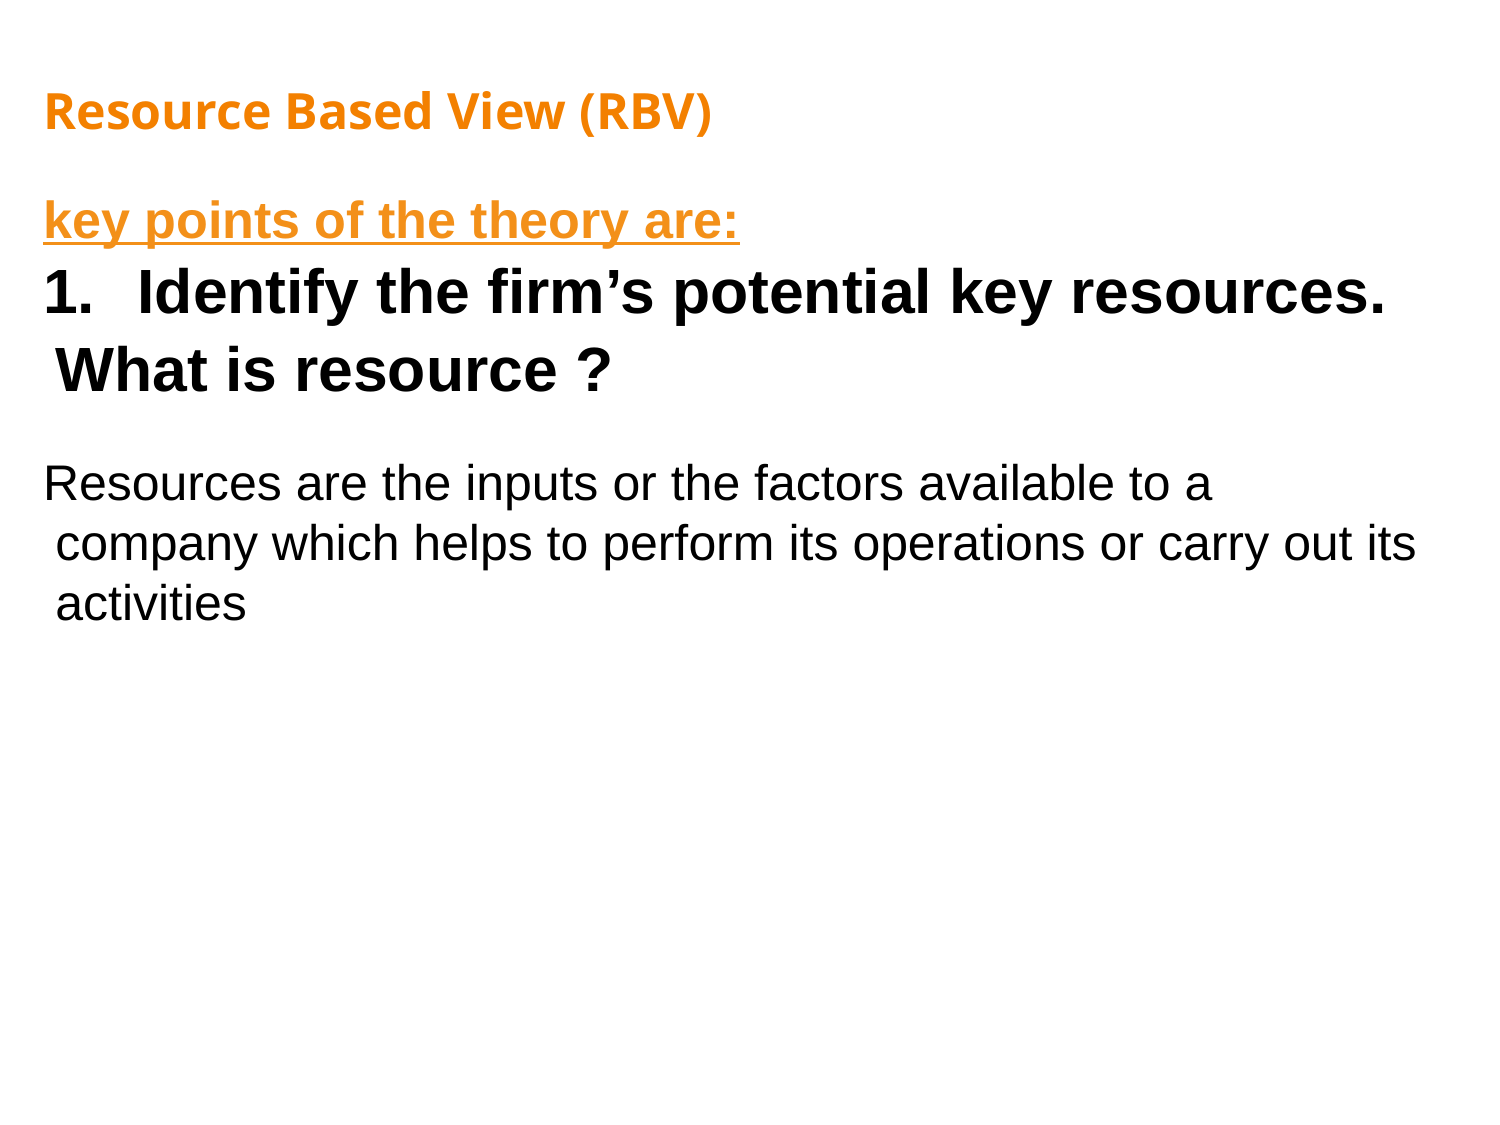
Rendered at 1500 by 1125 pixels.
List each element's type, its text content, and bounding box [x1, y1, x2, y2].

list key points of the theory are: Identify the firm’s potential key resources. What is resource ? Resources are the inputs or the factors available to a company which helps to perform its operations or carry out its activities [42, 186, 1423, 1059]
text_box Resource Based View (RBV) [37, 79, 1300, 140]
